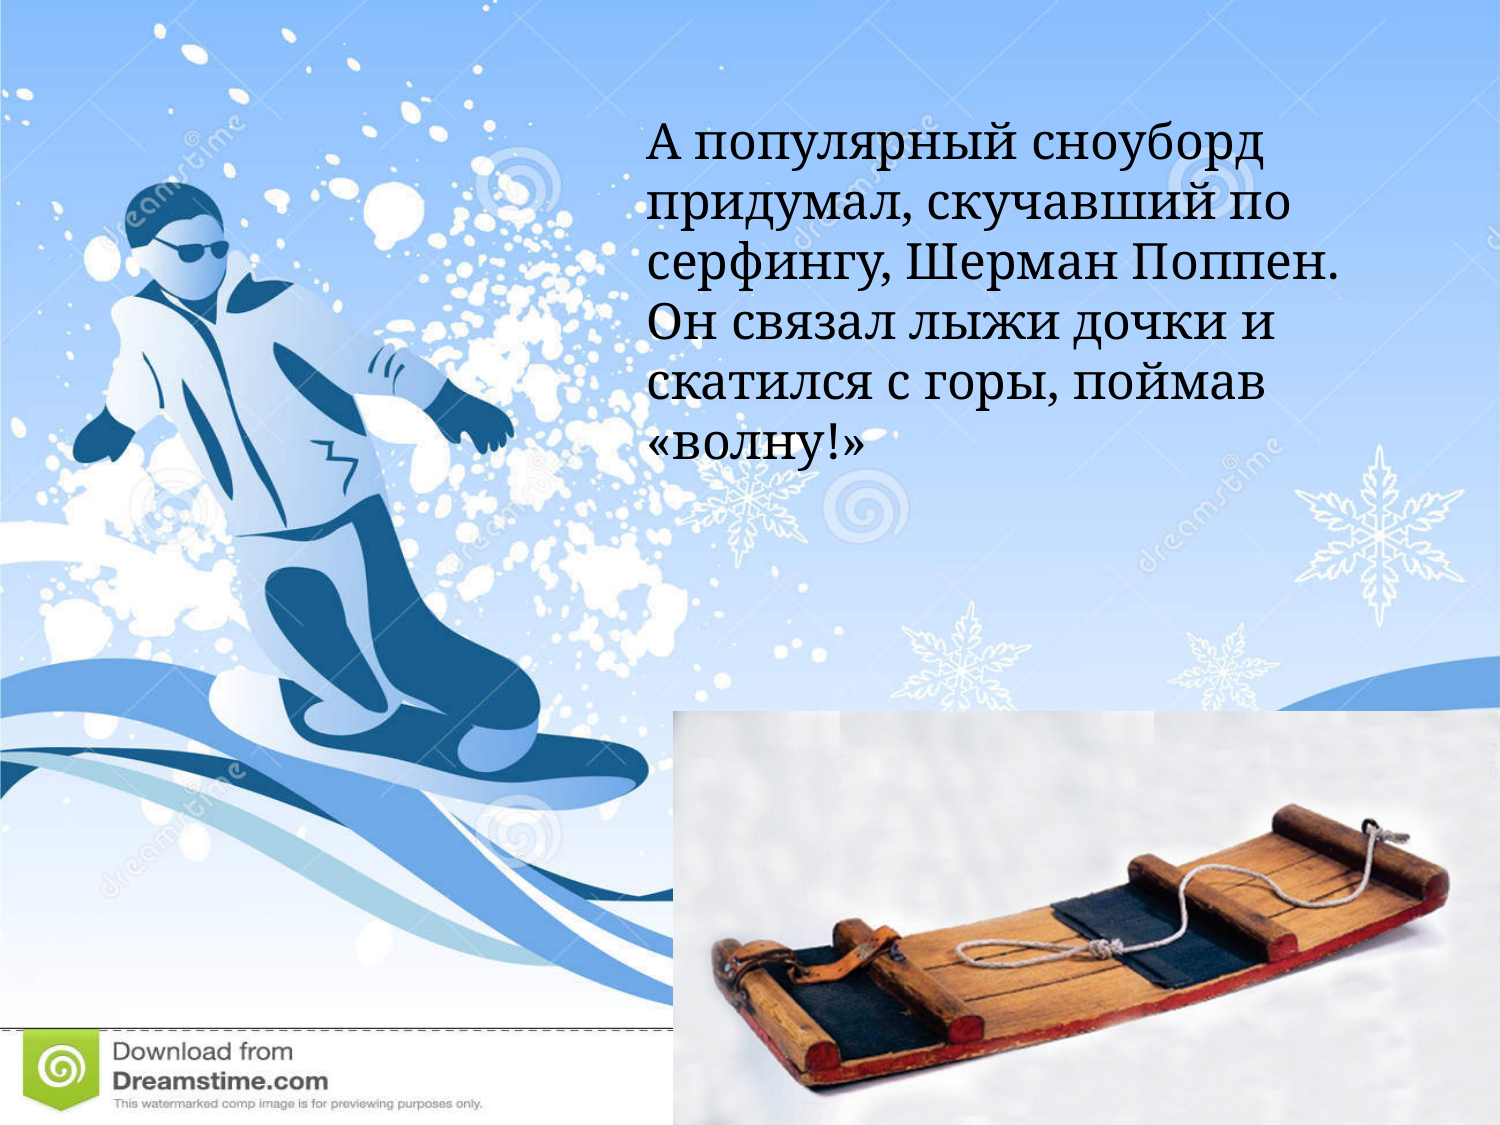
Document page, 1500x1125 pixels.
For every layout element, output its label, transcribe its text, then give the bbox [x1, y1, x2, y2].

picture [0, 0, 1500, 1125]
text_box А популярный сноуборд придумал, скучавший по серфингу, Шерман Поппен. Он связал лыжи дочки и скатился с горы, поймав «волну!» [631, 101, 1382, 477]
